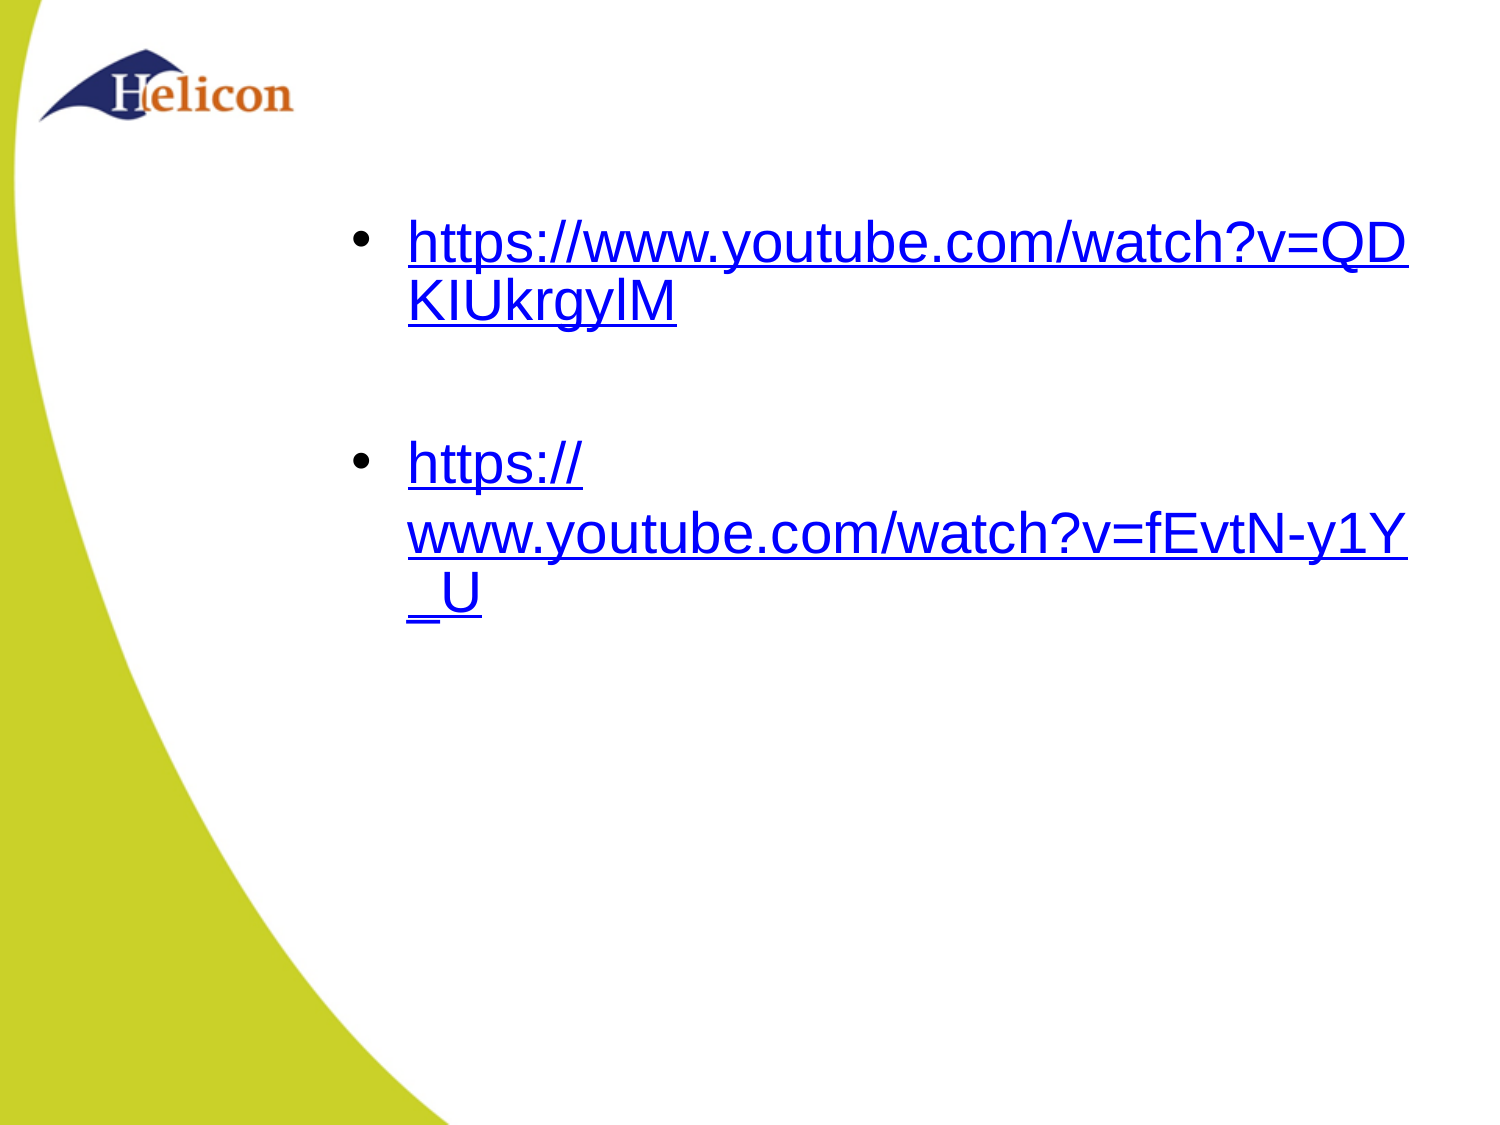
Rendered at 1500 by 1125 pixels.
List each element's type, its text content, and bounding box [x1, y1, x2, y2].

picture [0, 0, 1500, 1125]
list https://www.youtube.com/watch?v=QDKIUkrgylM https://www.youtube.com/watch?v=fEvtN-y1Y_U [336, 196, 1425, 1005]
